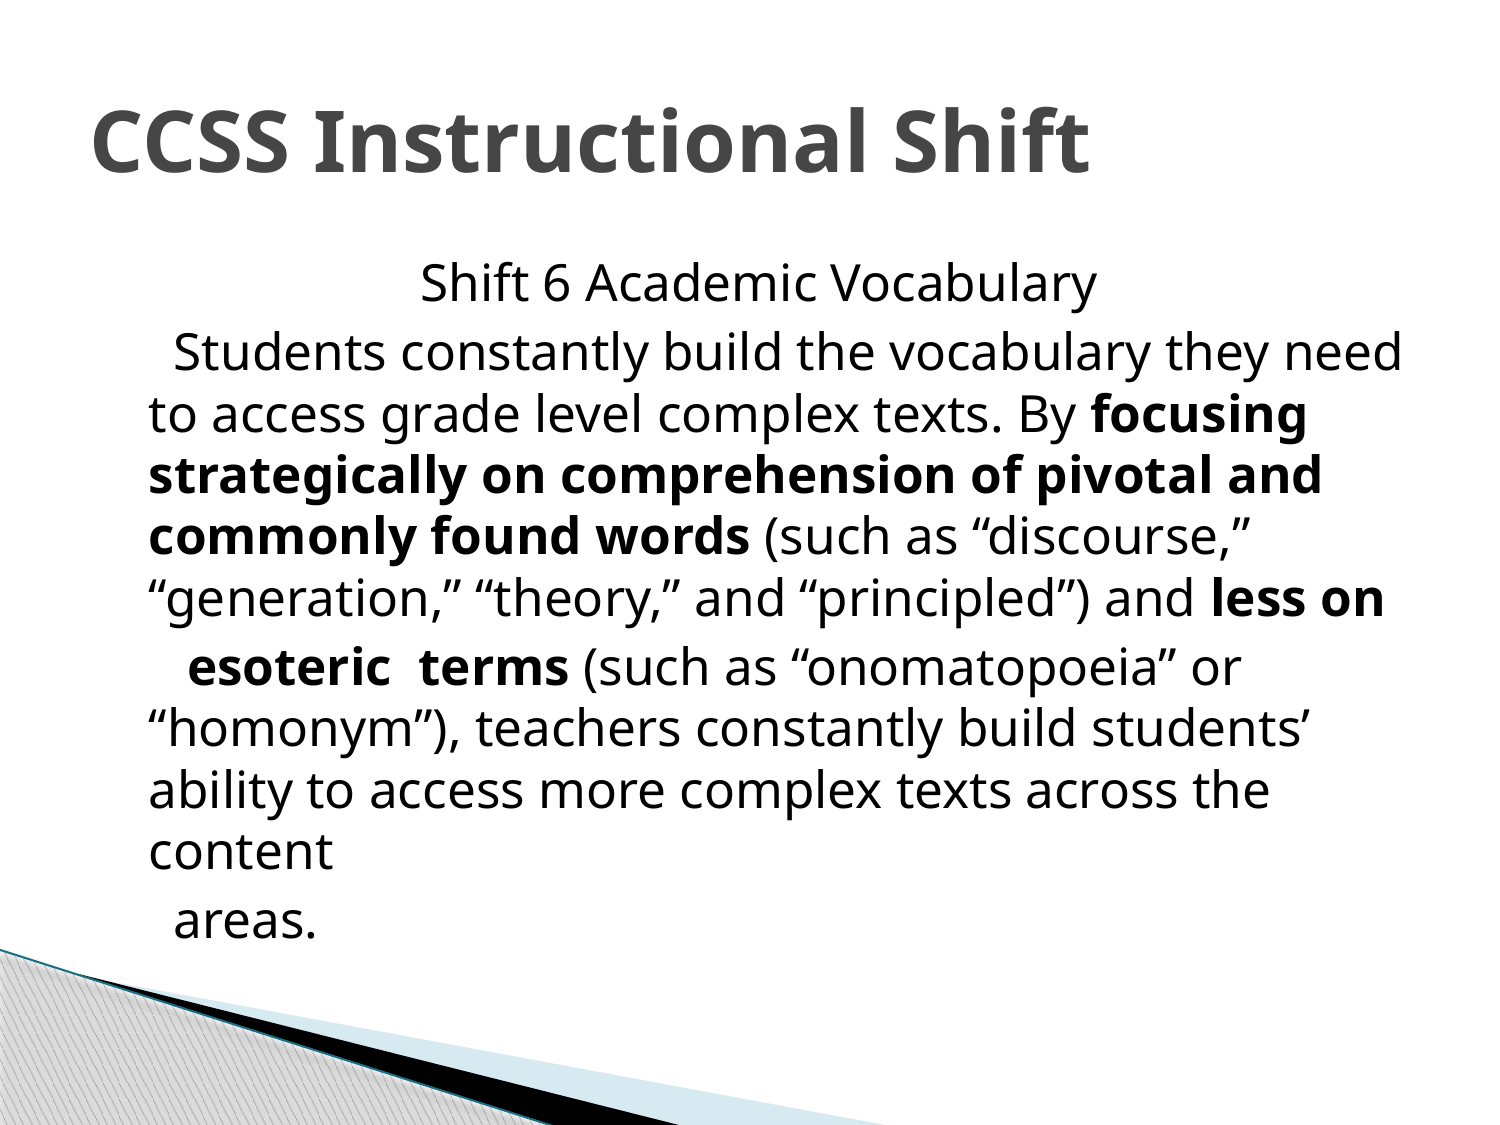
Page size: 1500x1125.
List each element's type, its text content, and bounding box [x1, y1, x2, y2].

list Shift 6 Academic Vocabulary Students constantly build the vocabulary they need to access grade level complex texts. By focusing strategically on comprehension of pivotal and commonly found words (such as “discourse,” “generation,” “theory,” and “principled”) and less on esoteric terms (such as “onomatopoeia” or “homonym”), teachers constantly build students’ ability to access more complex texts across the content areas. [75, 243, 1425, 986]
title CCSS Instructional Shift [75, 45, 1425, 233]
